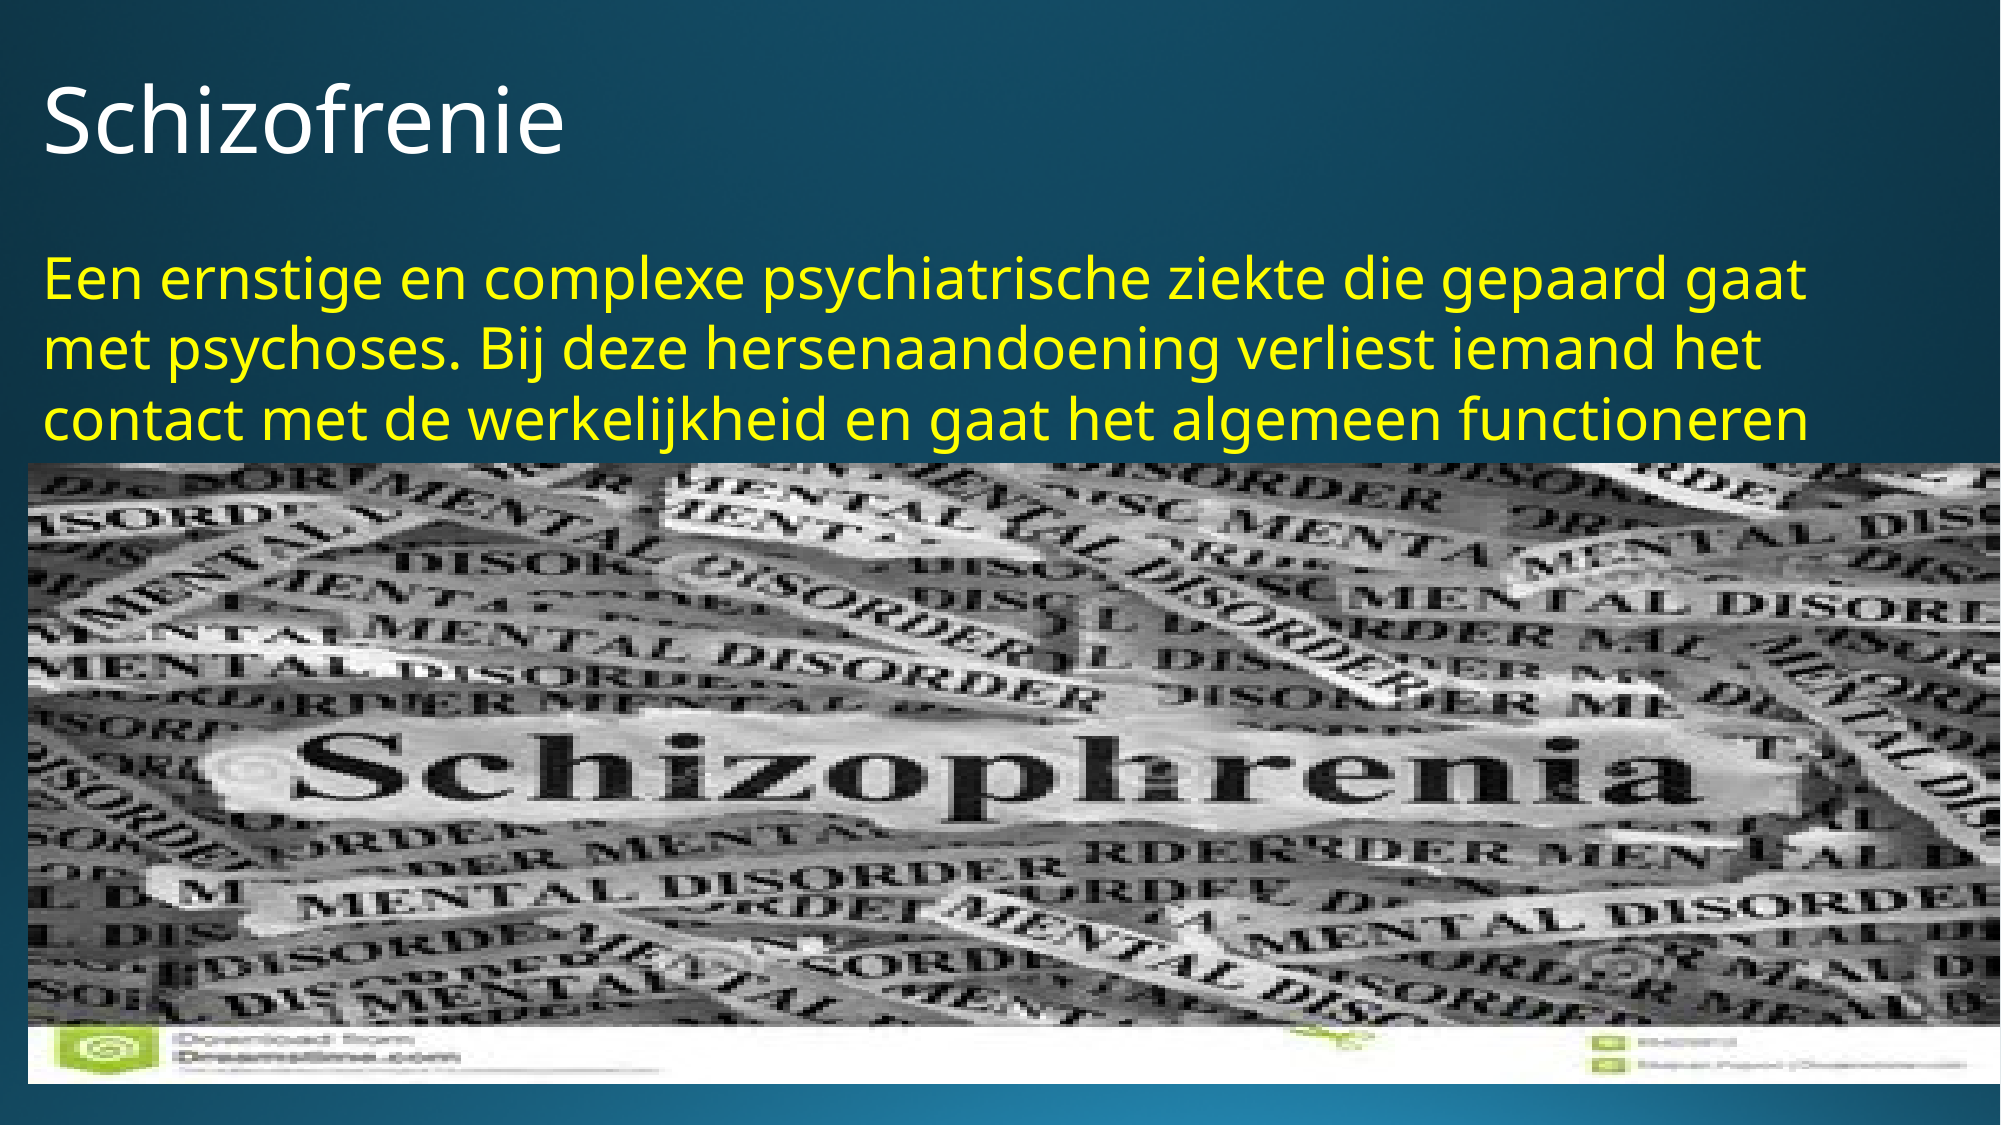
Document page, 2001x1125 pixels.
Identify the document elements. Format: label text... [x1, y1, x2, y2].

text_box Schizofrenie Een ernstige en complexe psychiatrische ziekte die gepaard gaat met psychoses. Bij deze hersenaandoening verliest iemand het contact met de werkelijkheid en gaat het algemeen functioneren achteruit. [28, 54, 2000, 463]
picture [0, 0, 2001, 1125]
